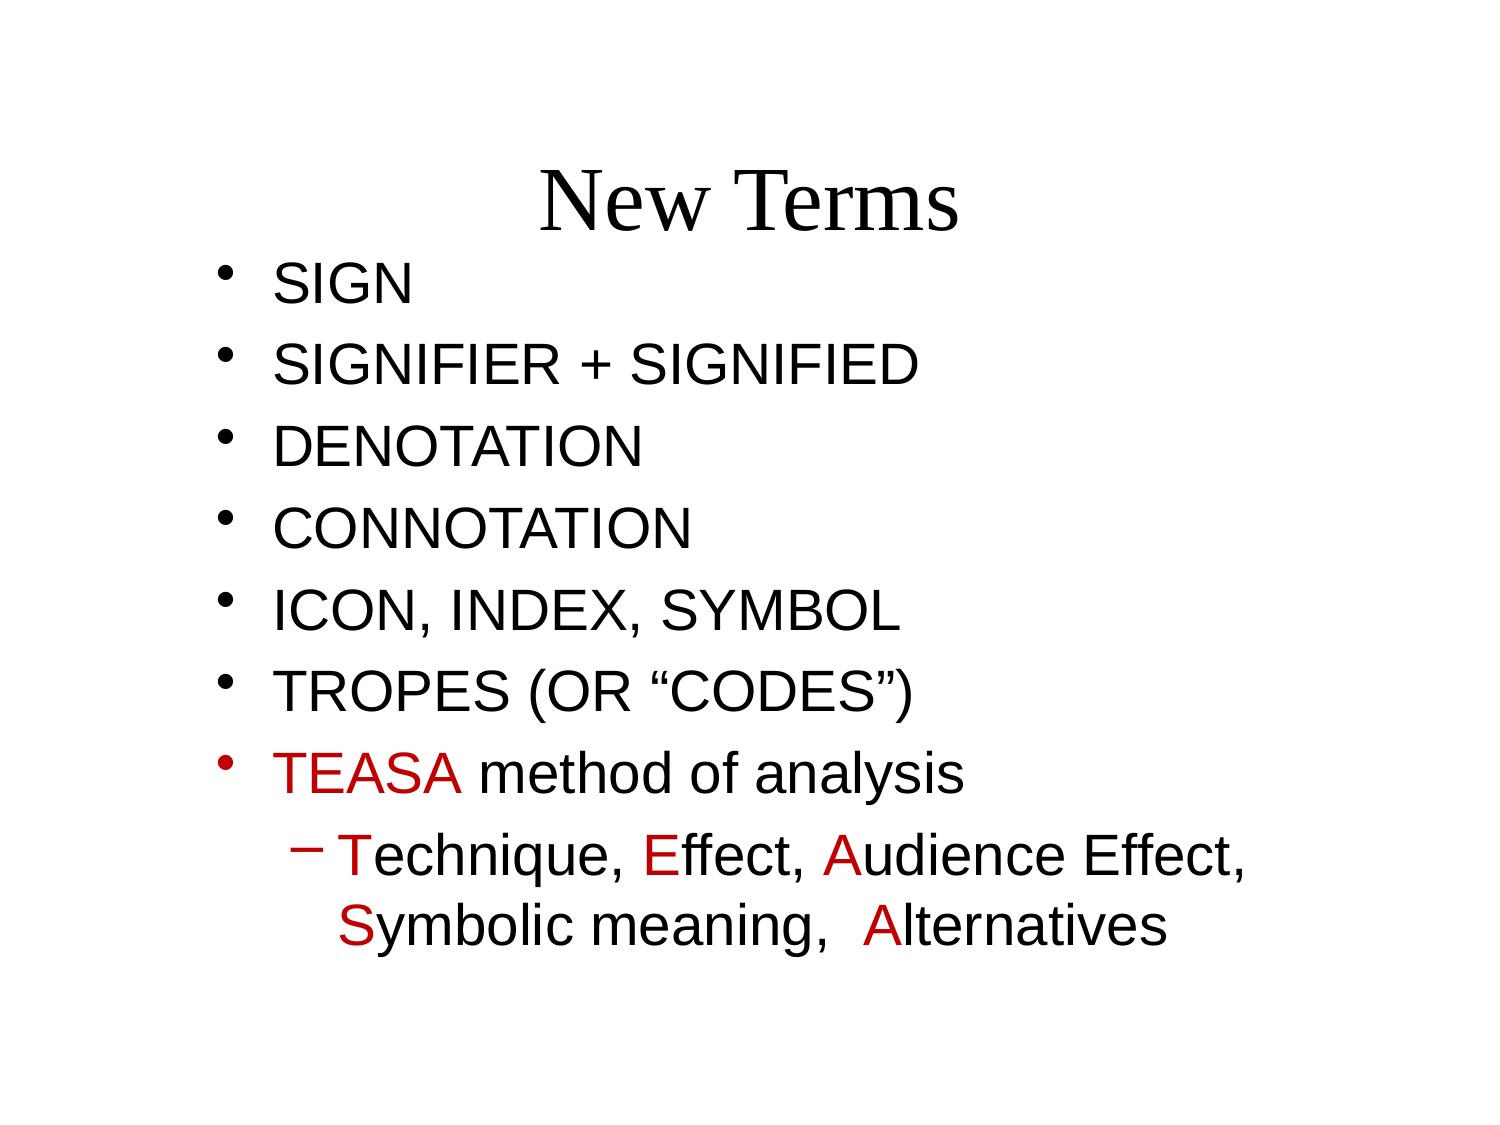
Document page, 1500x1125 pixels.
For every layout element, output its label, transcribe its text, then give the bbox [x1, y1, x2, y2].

title New Terms [112, 99, 1388, 288]
list SIGN SIGNIFIER + SIGNIFIED DENOTATION CONNOTATION ICON, INDEX, SYMBOL TROPES (OR “CODES”) TEASA method of analysis Technique, Effect, Audience Effect, Symbolic meaning, Alternatives [200, 237, 1360, 1075]
